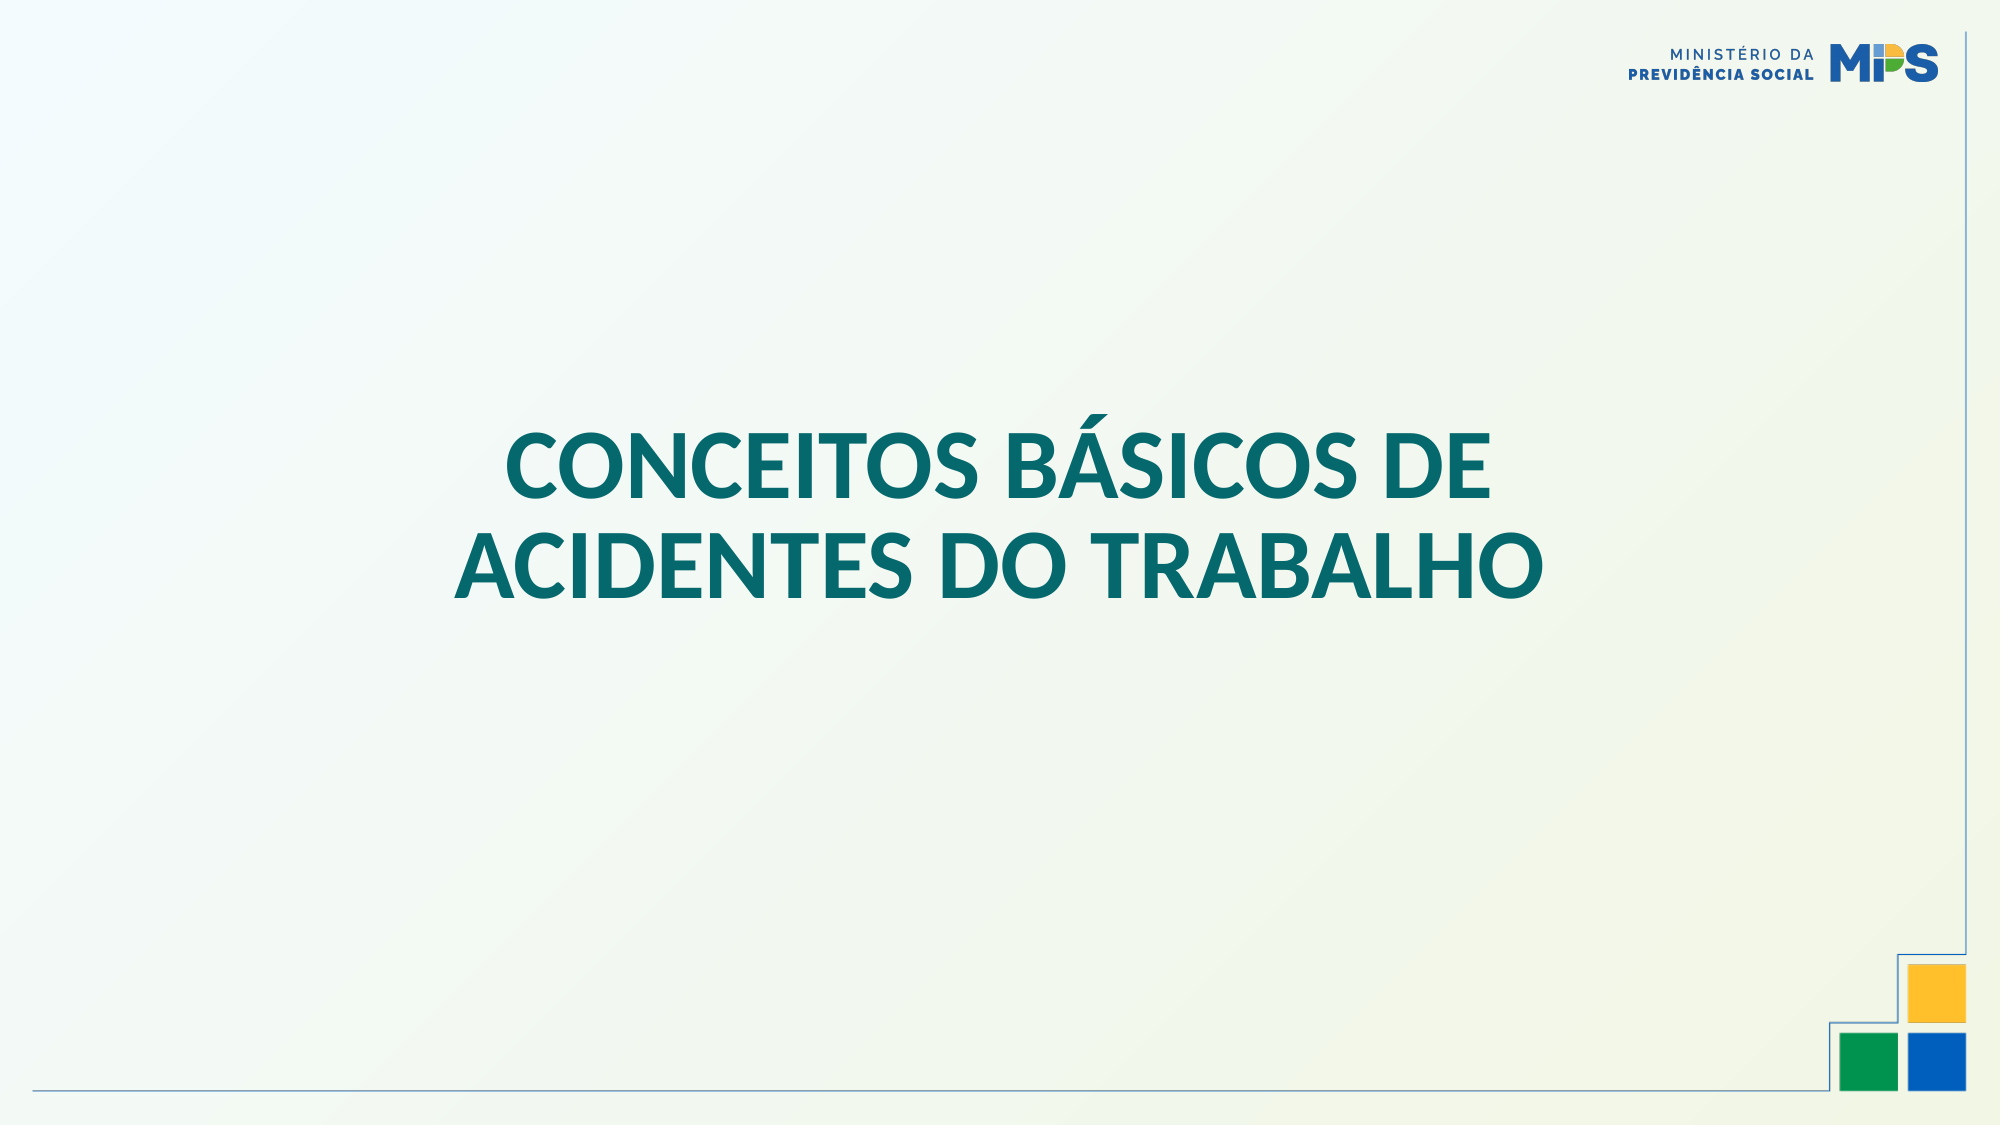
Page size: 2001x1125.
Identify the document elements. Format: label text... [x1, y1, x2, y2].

title CONCEITOS BÁSICOS DE ACIDENTES DO TRABALHO [276, 423, 1724, 702]
picture [0, 0, 2000, 1125]
